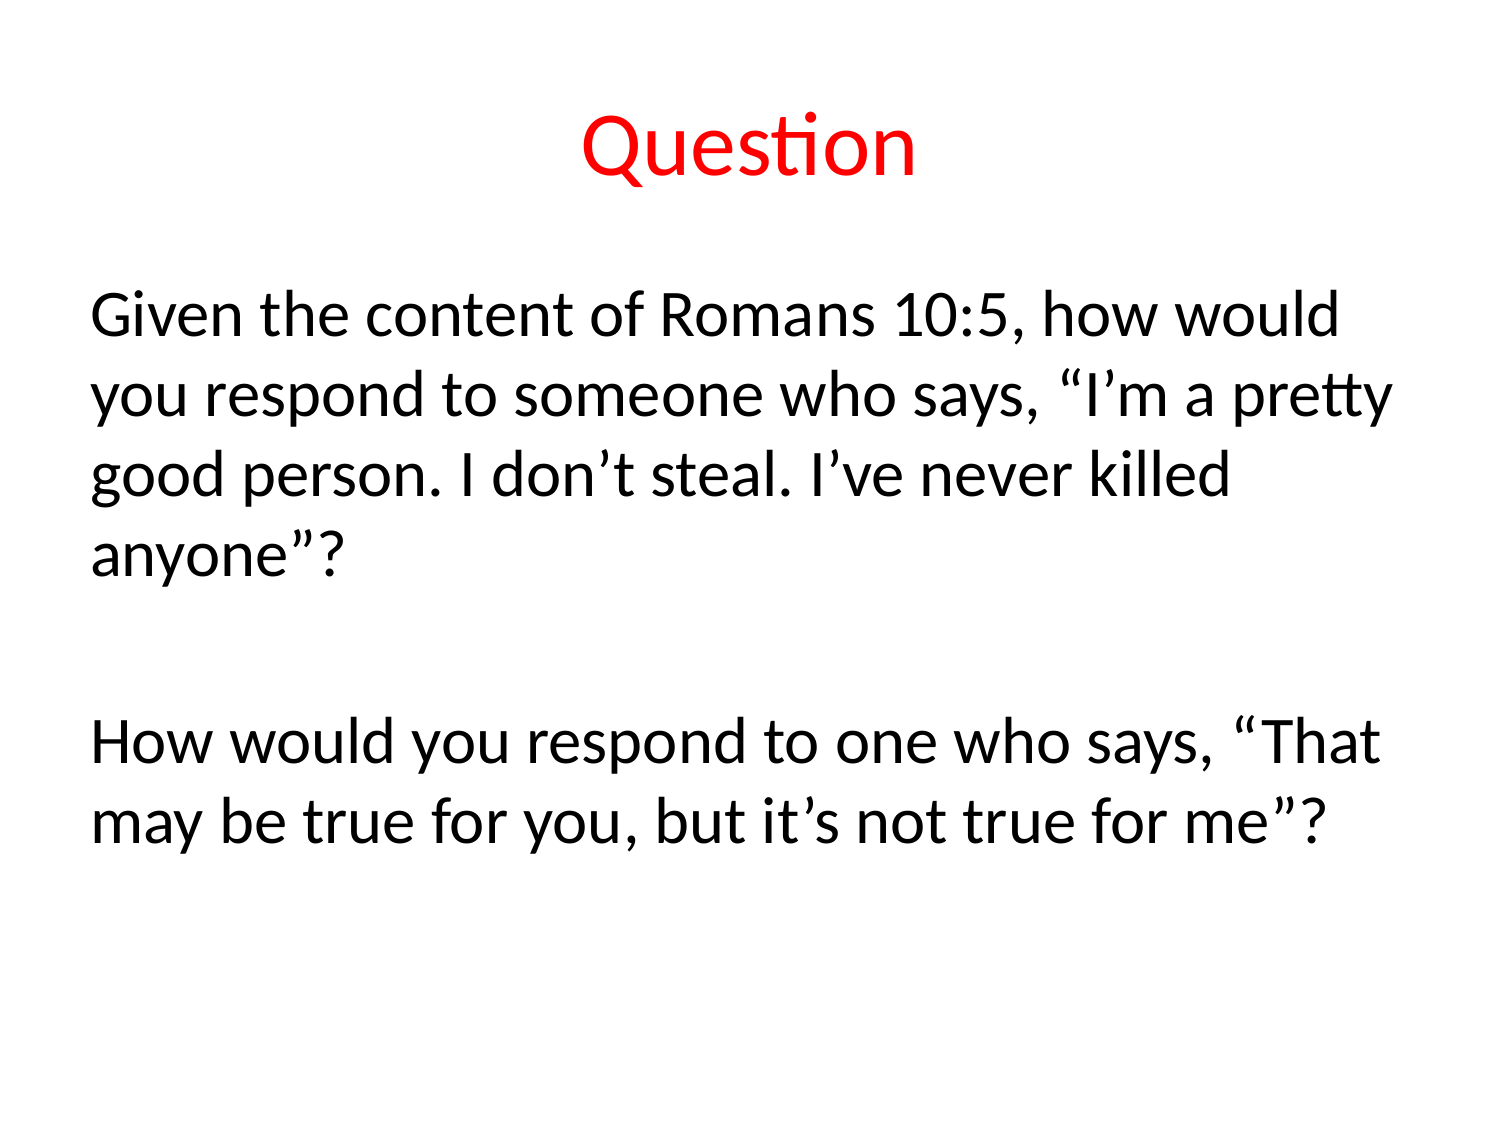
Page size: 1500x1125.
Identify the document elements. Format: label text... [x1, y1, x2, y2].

list Given the content of Romans 10:5, how would you respond to someone who says, “I’m a pretty good person. I don’t steal. I’ve never killed anyone”? How would you respond to one who says, “That may be true for you, but it’s not true for me”? [75, 262, 1425, 1005]
title Question [75, 45, 1425, 233]
